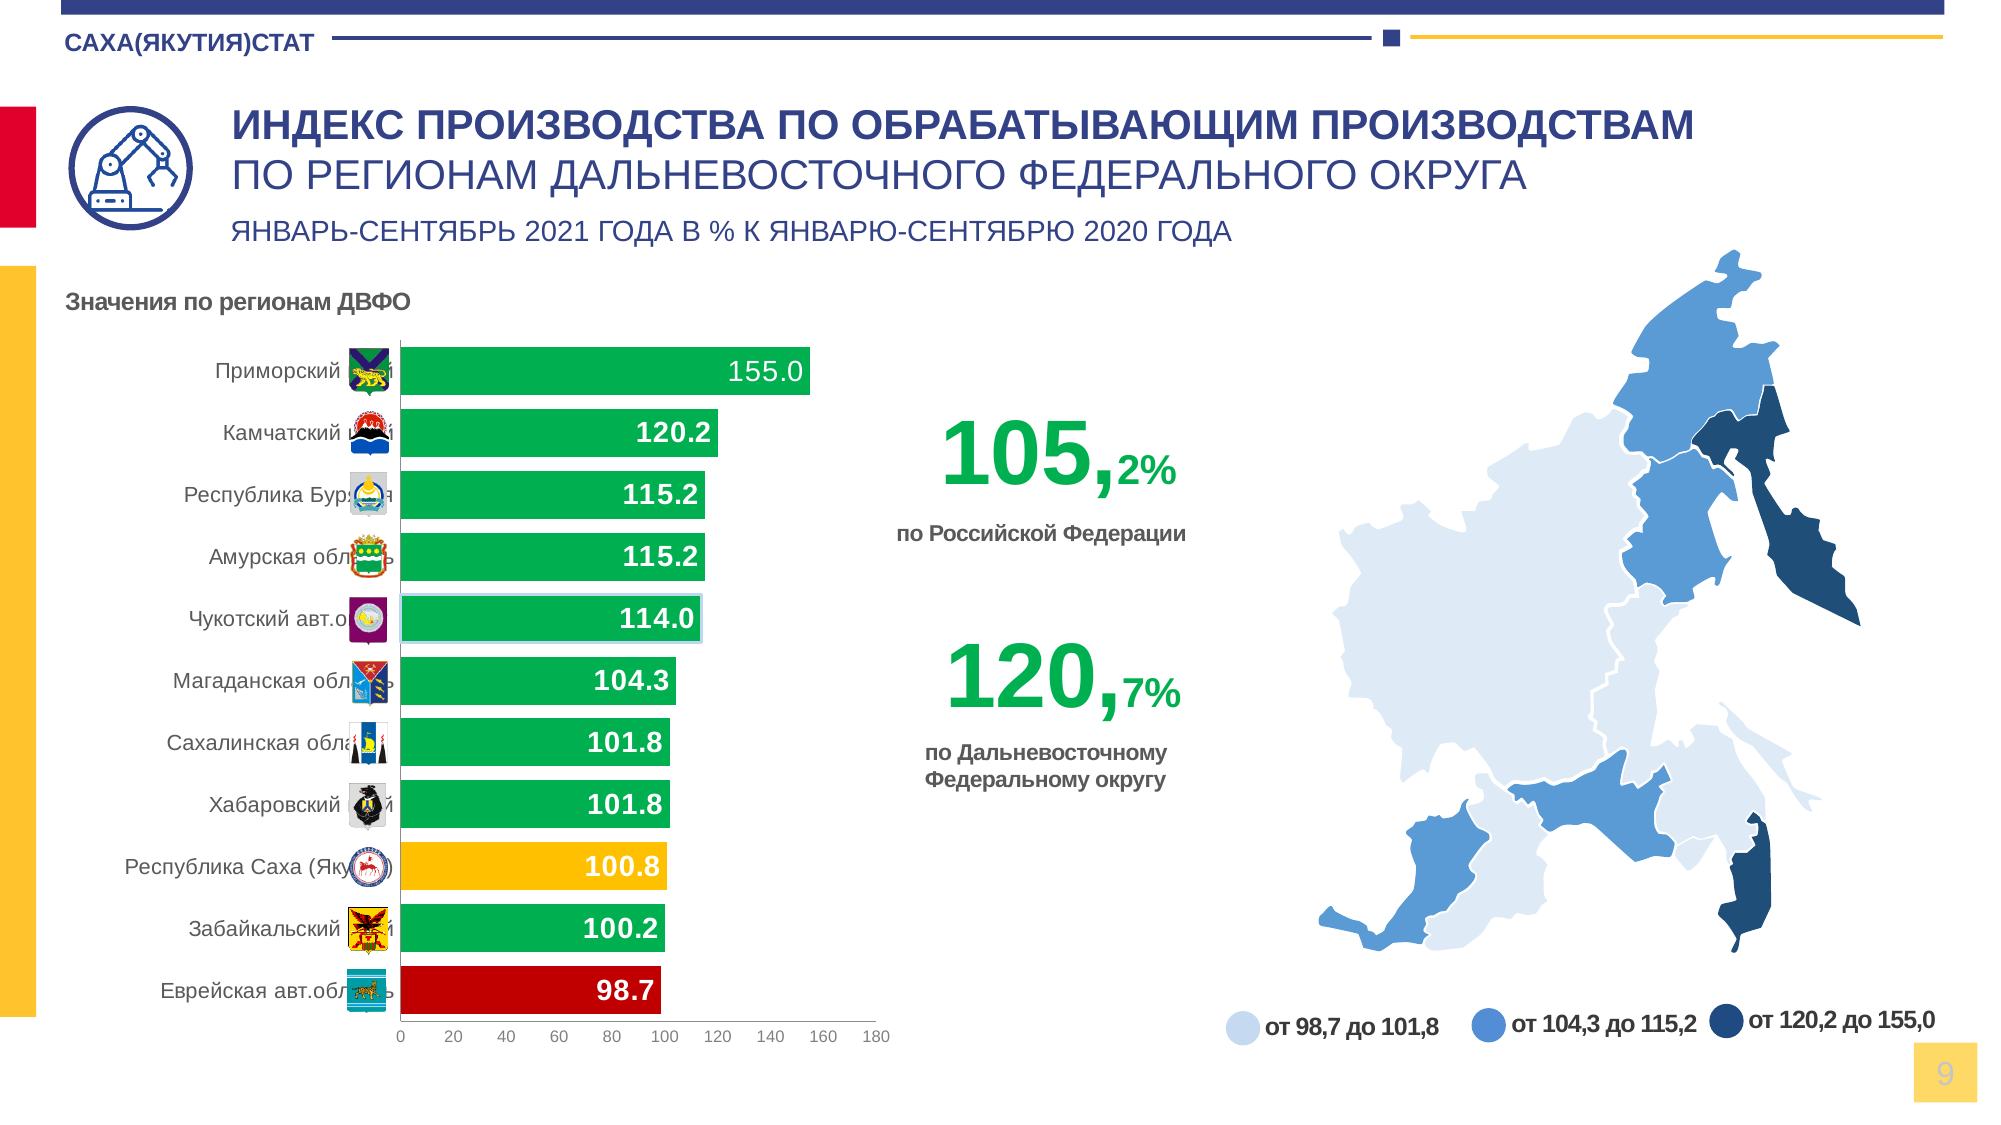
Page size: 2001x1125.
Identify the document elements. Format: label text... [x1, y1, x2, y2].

text_box по Дальневосточному Федеральному округу [918, 730, 1236, 800]
slide_number 9 [1913, 1042, 1978, 1103]
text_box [1225, 1003, 1456, 1049]
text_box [1318, 249, 1861, 953]
text_box 120,7% [930, 607, 1221, 730]
text_box Значения по регионам ДВФО [50, 278, 766, 324]
chart [50, 328, 918, 1065]
text_box по Российской Федерации [918, 510, 1208, 553]
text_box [1471, 1000, 1714, 1046]
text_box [71, 109, 190, 228]
text_box САХА(ЯКУТИЯ)СТАТ [47, 17, 332, 65]
text_box ЯНВАРЬ-СЕНТЯБРЬ 2021 ГОДА В % К ЯНВАРЮ-СЕНТЯБРЮ 2020 ГОДА [215, 204, 1320, 250]
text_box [1709, 995, 1952, 1042]
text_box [236, 29, 1943, 116]
list ИНДЕКС ПРОИЗВОДСТВА ПО ОБРАБАТЫВАЮЩИМ ПРОИЗВОДСТВАМ ПО РЕГИОНАМ ДАЛЬНЕВОСТОЧНОГО ФЕДЕРАЛЬНОГО ОКРУГА [216, 90, 1949, 173]
text_box 105,2% [925, 385, 1264, 511]
